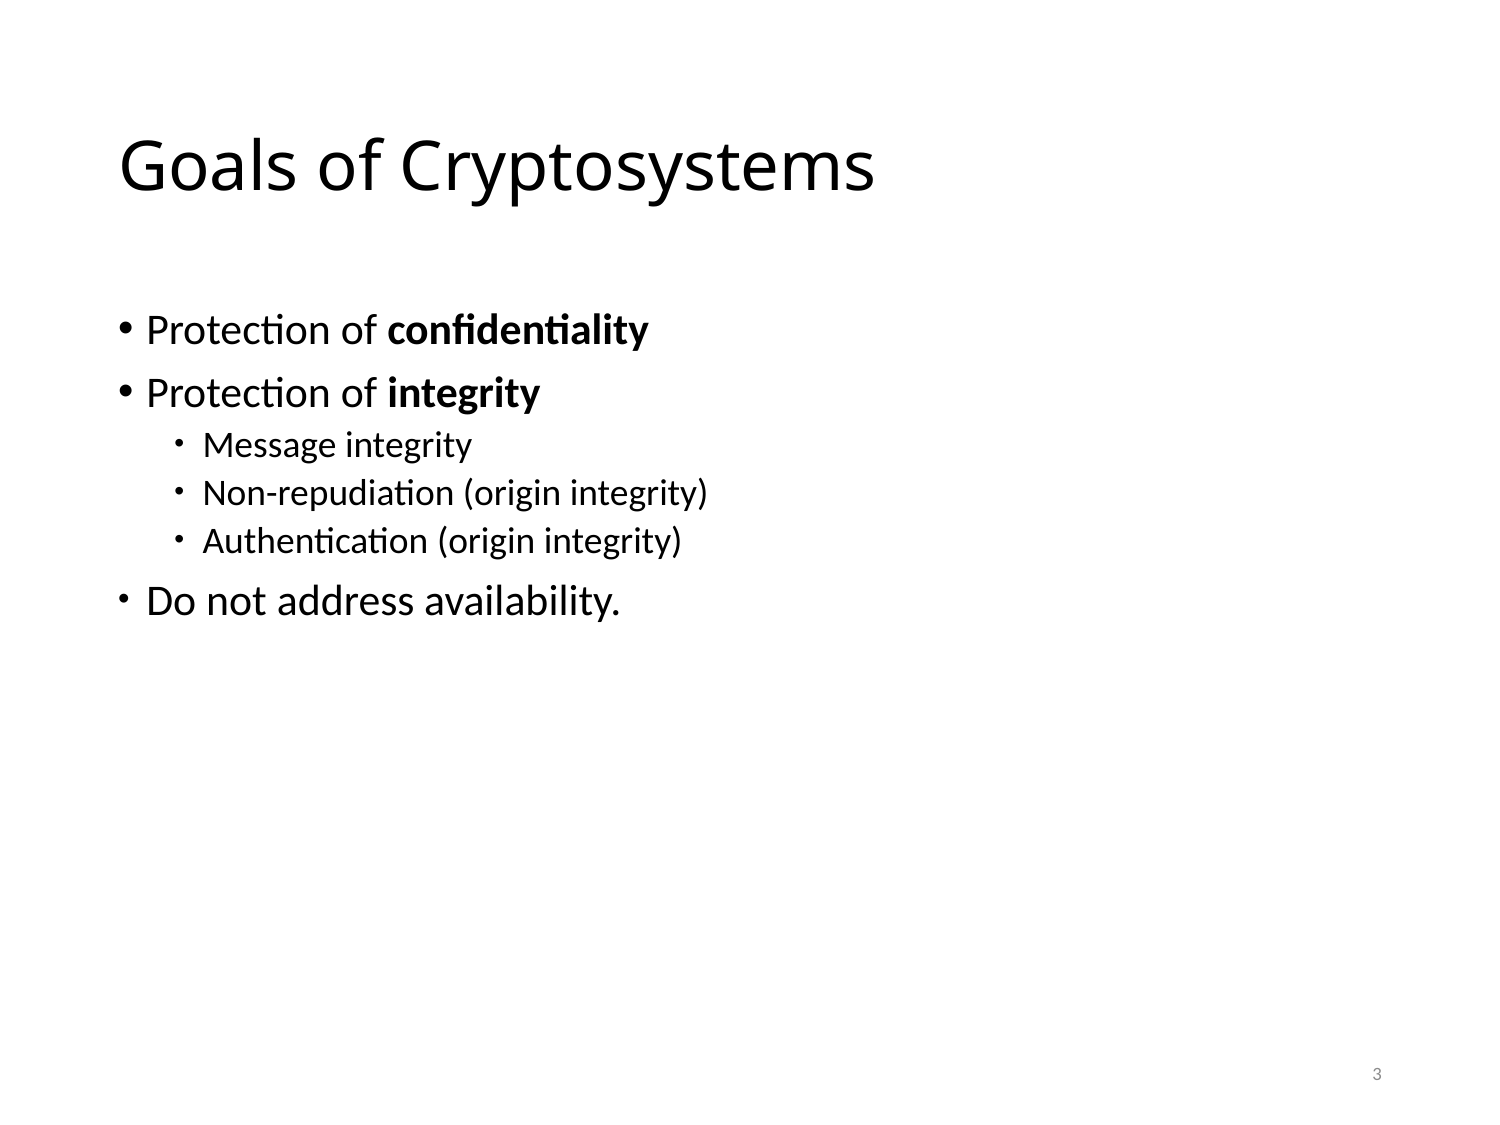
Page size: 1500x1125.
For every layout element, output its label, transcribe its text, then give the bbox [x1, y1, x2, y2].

slide_number 3 [1059, 1042, 1397, 1103]
title Goals of Cryptosystems [103, 59, 1397, 278]
list Protection of confidentiality Protection of integrity Message integrity Non-repudiation (origin integrity) Authentication (origin integrity) Do not address availability. [103, 299, 1397, 1014]
